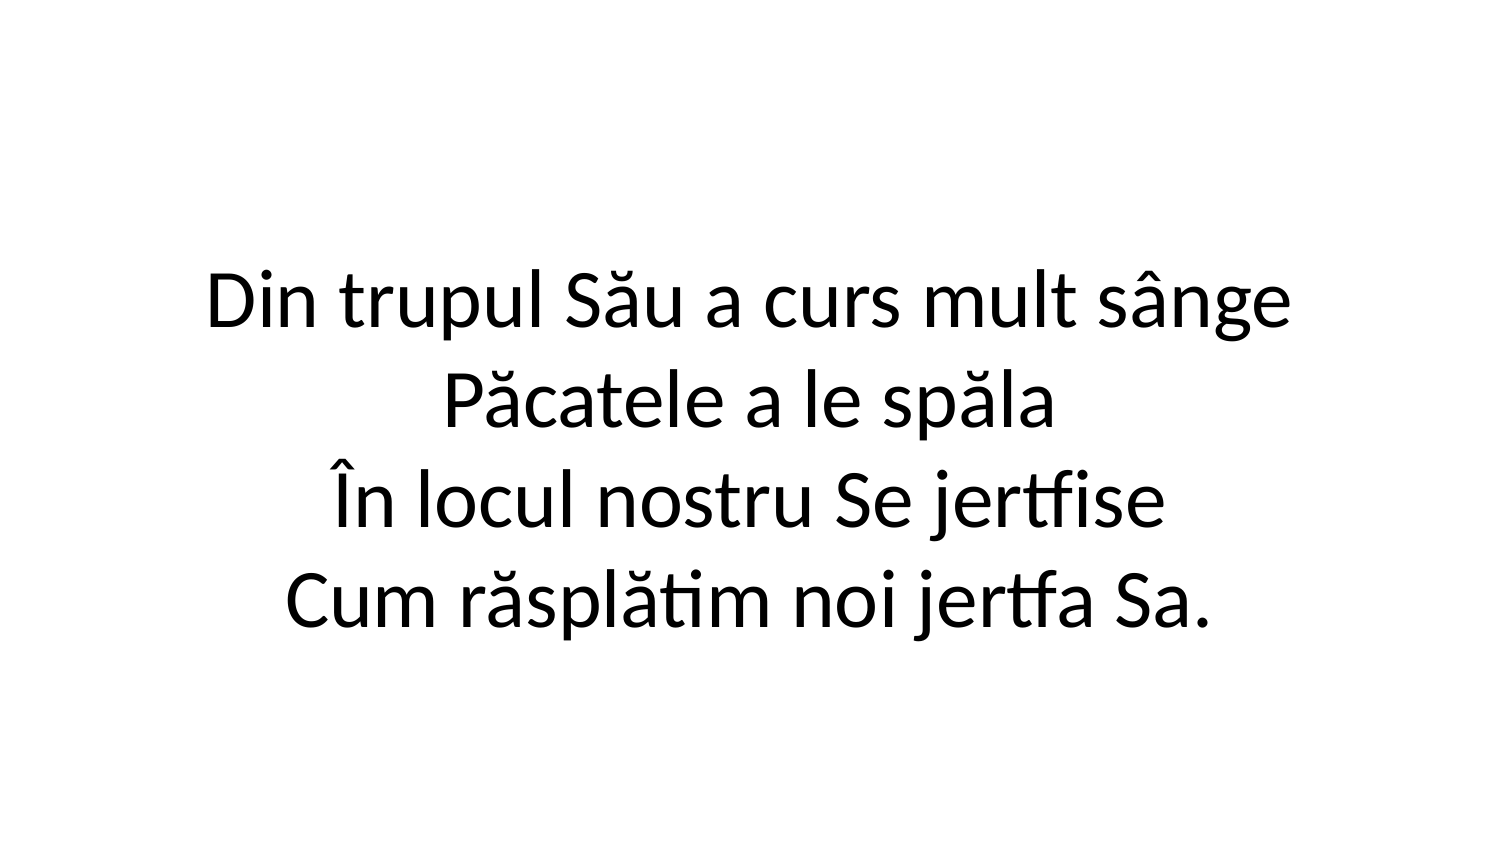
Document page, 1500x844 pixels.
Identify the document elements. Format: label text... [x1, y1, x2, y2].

text_box Din trupul Său a curs mult sânge Păcatele a le spăla În locul nostru Se jertfise Cum răsplătim noi jertfa Sa. [190, 192, 1309, 652]
